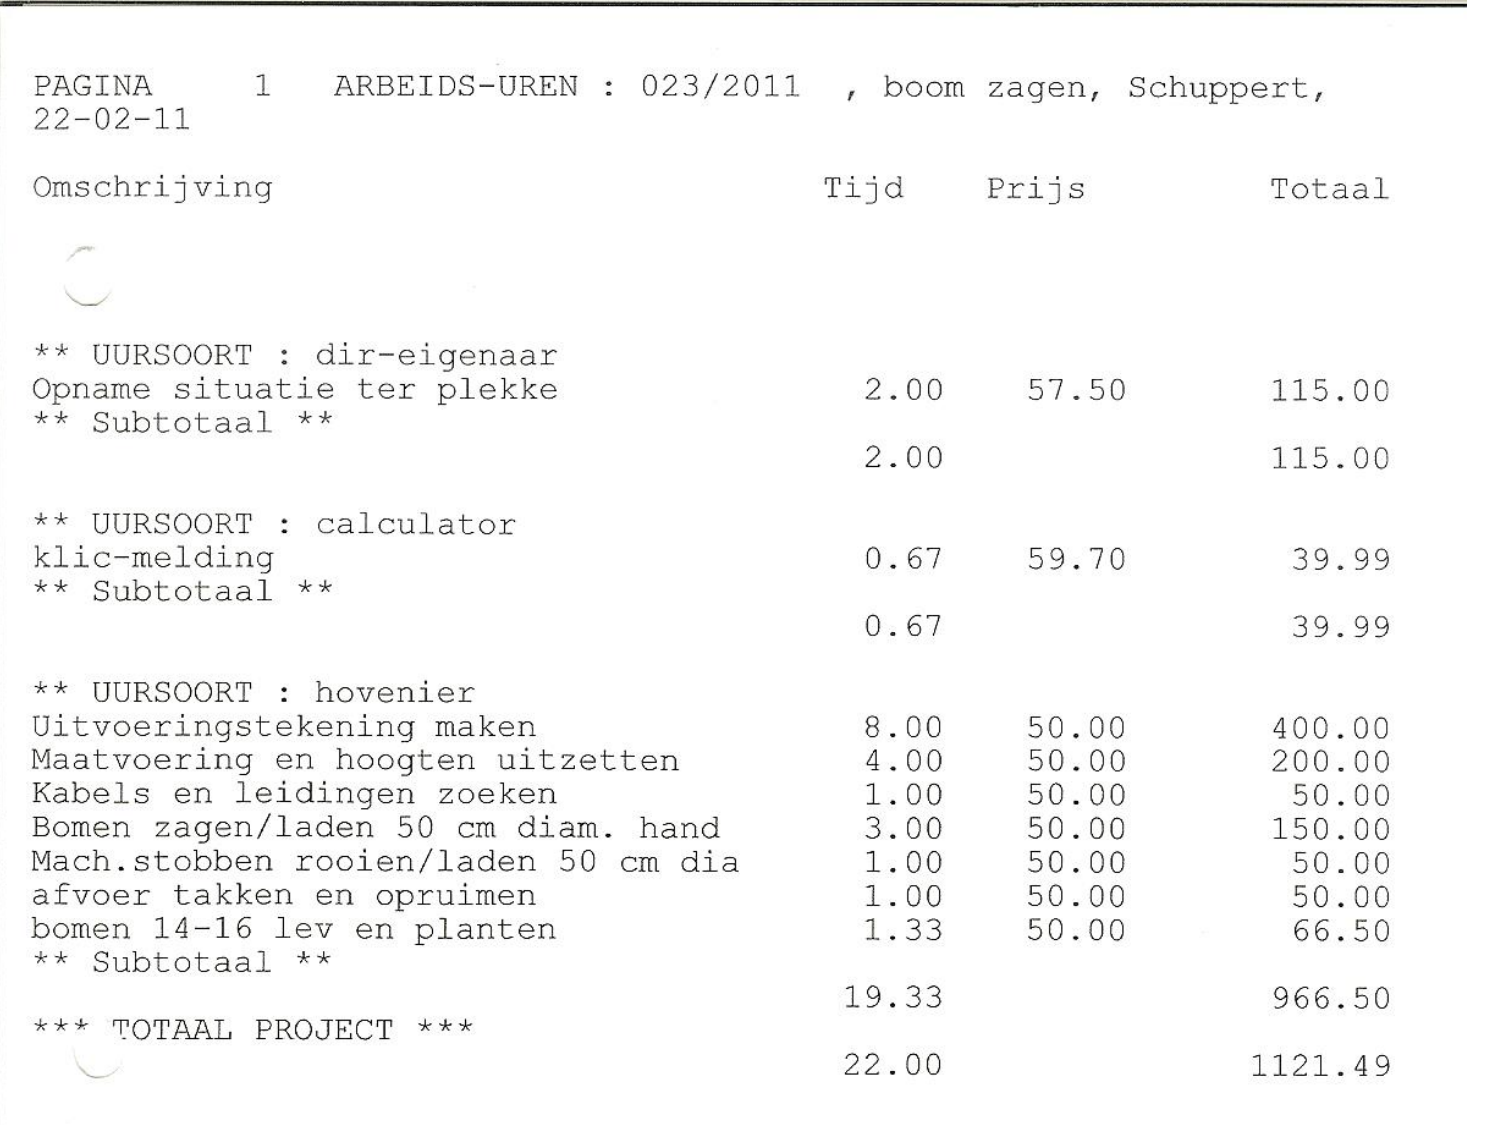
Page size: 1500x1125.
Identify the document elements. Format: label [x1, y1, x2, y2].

list [0, 0, 1467, 1125]
